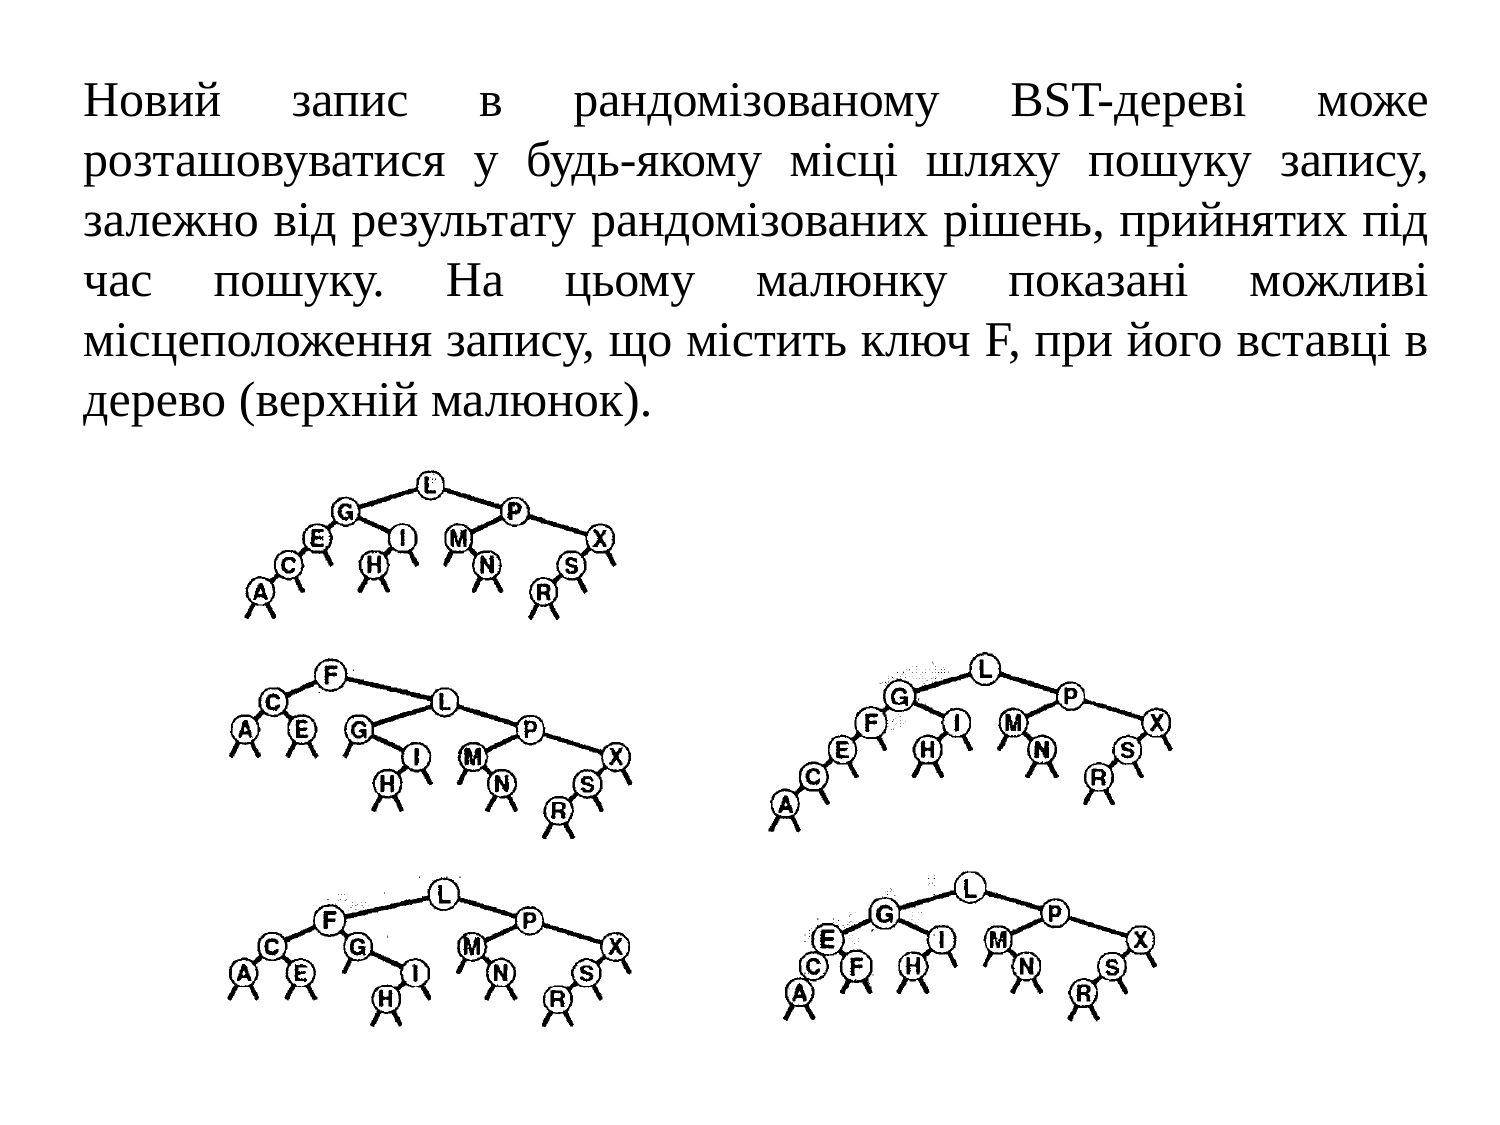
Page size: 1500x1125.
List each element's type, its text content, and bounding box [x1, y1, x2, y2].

picture [749, 633, 1187, 1034]
picture [207, 464, 644, 1048]
list Новий запис в рандомізованому BST-дереві може розташовуватися у будь-якому місці шляху пошуку запису, залежно від результату рандомізованих рішень, прийнятих під час пошуку. На цьому малюнку показані можливі місцеположення запису, що містить ключ F, при його вставці в дерево (верхній малюнок). [52, 58, 1460, 469]
